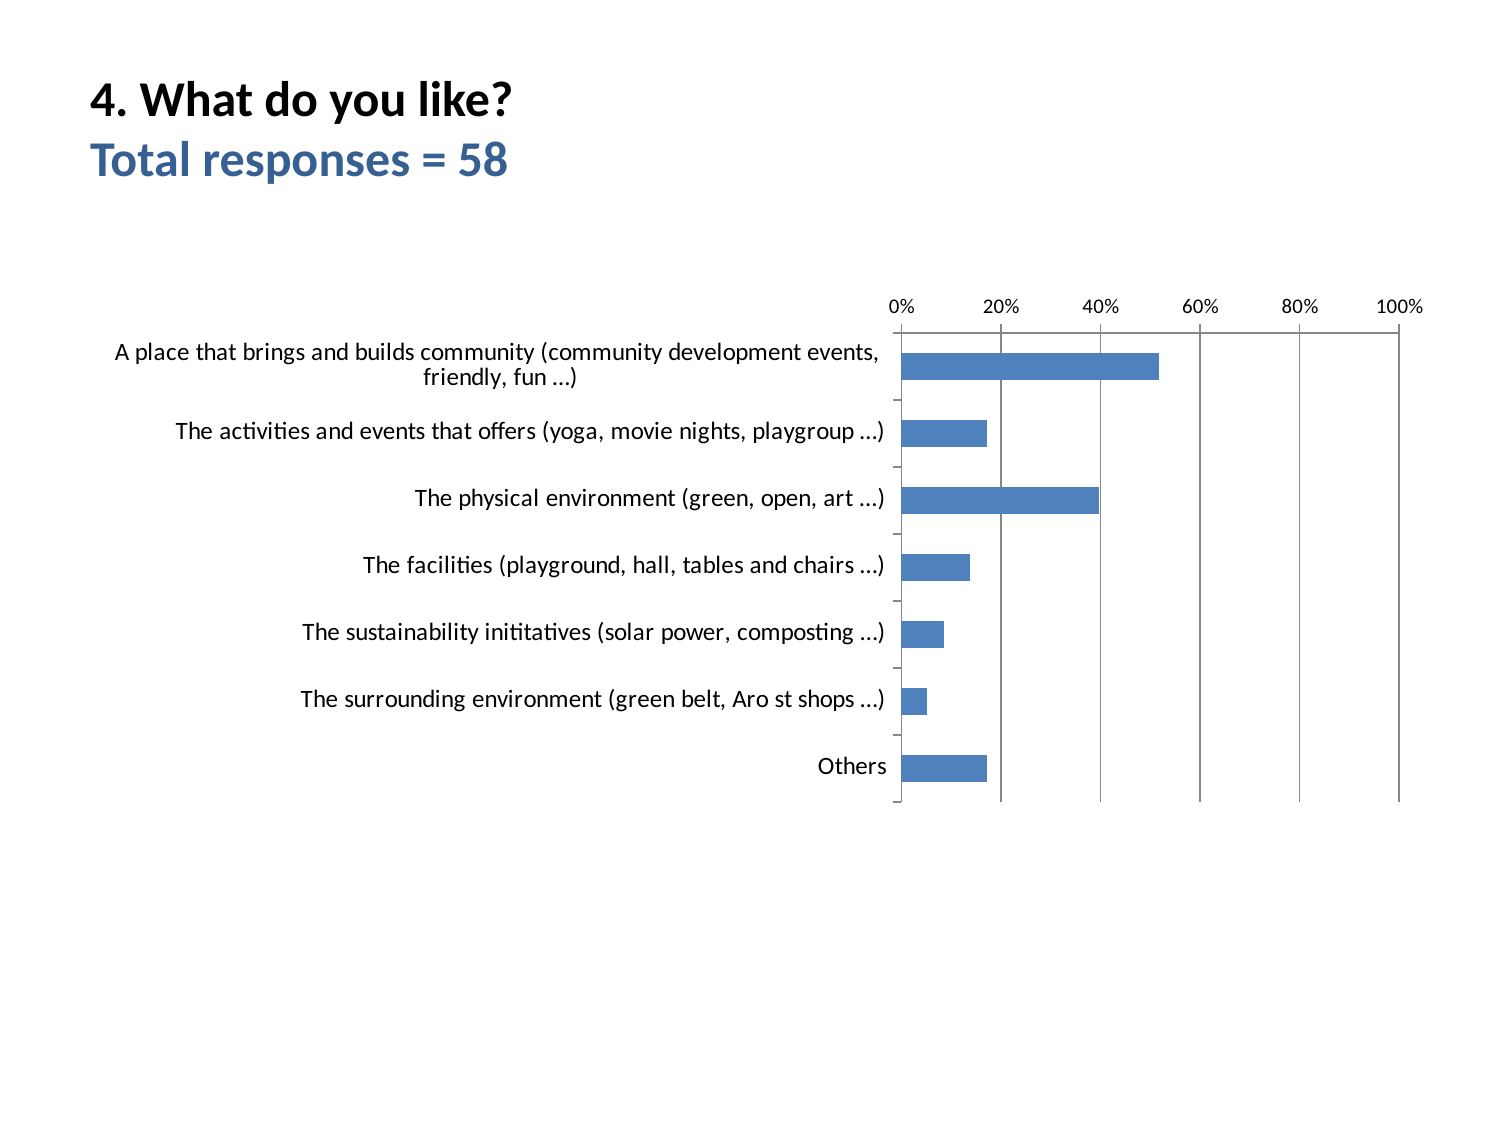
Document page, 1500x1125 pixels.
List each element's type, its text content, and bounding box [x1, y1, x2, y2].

chart [87, 287, 1451, 813]
title 4. What do you like? Total responses = 58 [75, 45, 1425, 233]
